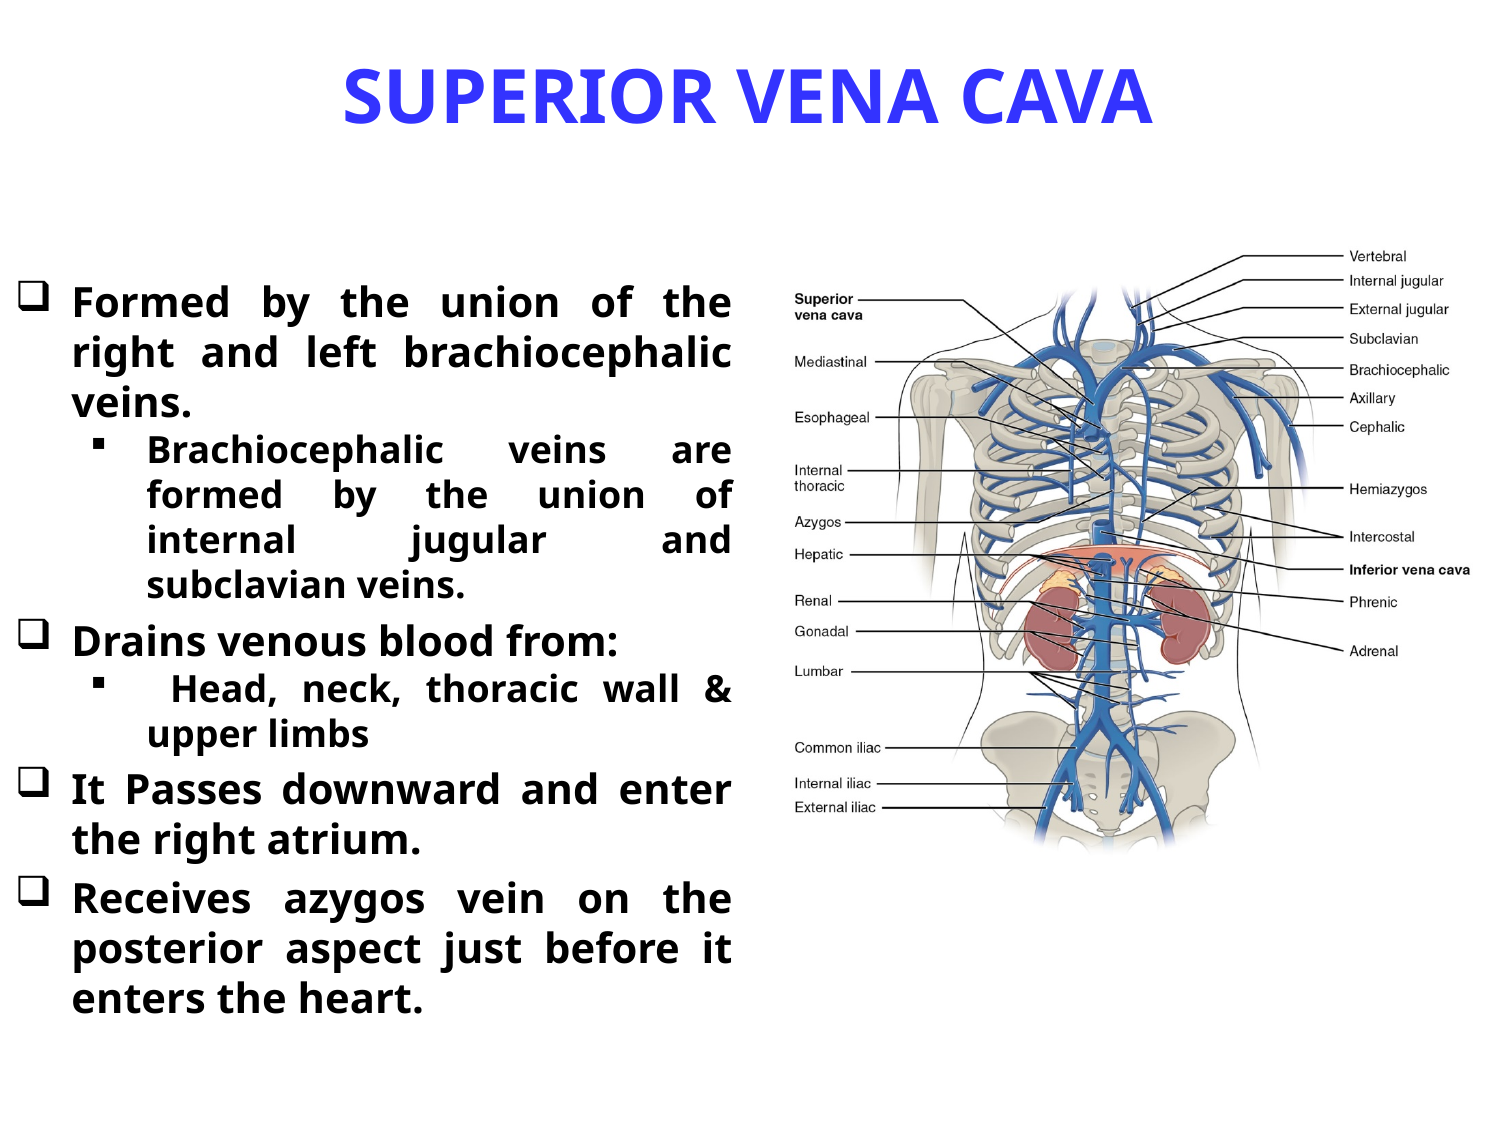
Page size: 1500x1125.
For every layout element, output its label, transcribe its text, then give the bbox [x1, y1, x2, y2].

title SUPERIOR VENA CAVA [72, 0, 1424, 188]
picture [784, 240, 1476, 867]
list Formed by the union of the right and left brachiocephalic veins. Brachiocephalic veins are formed by the union of internal jugular and subclavian veins. Drains venous blood from: Head, neck, thoracic wall & upper limbs It Passes downward and enter the right atrium. Receives azygos vein on the posterior aspect just before it enters the heart. [0, 268, 749, 994]
